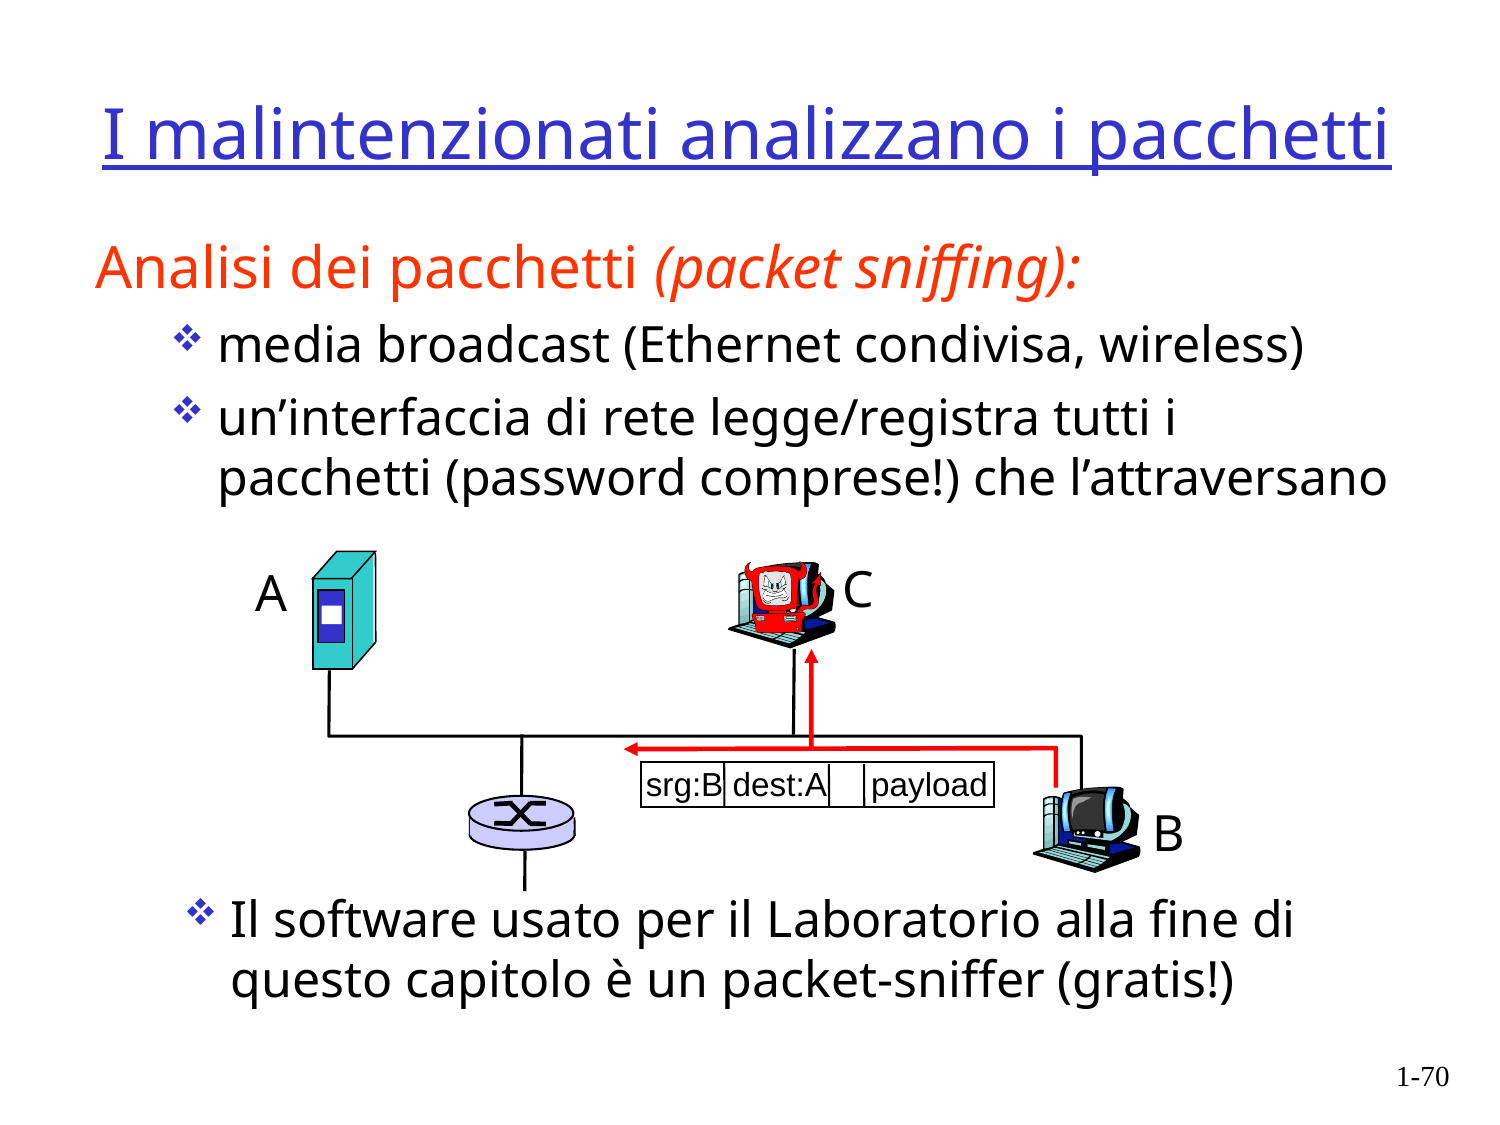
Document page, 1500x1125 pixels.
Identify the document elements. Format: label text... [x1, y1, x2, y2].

text_box Analisi dei pacchetti (packet sniffing): media broadcast (Ethernet condivisa, wireless)‏ un’interfaccia di rete legge/registra tutti i pacchetti (password comprese!) che l’attraversano [80, 222, 1406, 513]
text_box I malintenzionati analizzano i pacchetti [87, 37, 1463, 225]
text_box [628, 755, 1006, 811]
text_box [328, 677, 811, 747]
text_box [623, 742, 1057, 786]
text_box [312, 550, 376, 670]
text_box [812, 736, 1082, 784]
picture [727, 560, 838, 649]
picture [1032, 785, 1143, 874]
text_box [805, 657, 818, 749]
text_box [468, 795, 575, 850]
slide_number 1-70 [1362, 1049, 1465, 1125]
text_box C [827, 549, 889, 626]
text_box A [240, 553, 303, 629]
text_box Il software usato per il Laboratorio alla fine di questo capitolo è un packet-sniffer (gratis!) [93, 879, 1369, 1030]
text_box B [1146, 793, 1200, 869]
